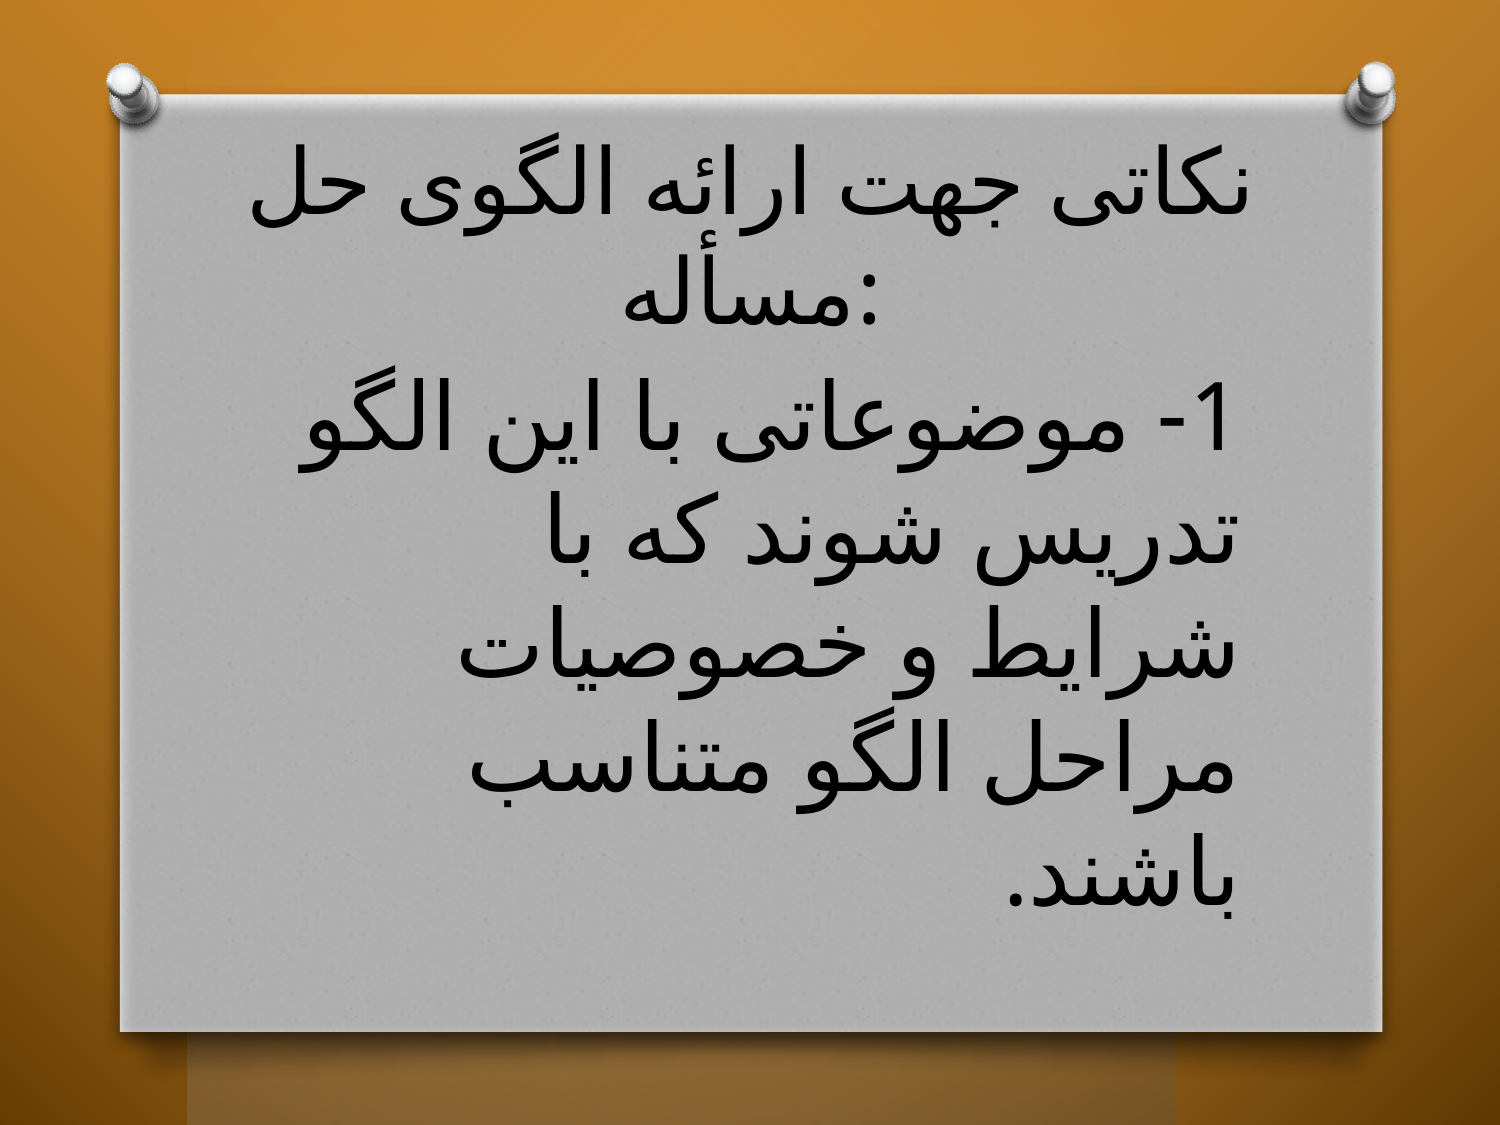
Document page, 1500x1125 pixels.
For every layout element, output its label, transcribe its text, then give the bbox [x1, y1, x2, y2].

picture [75, 29, 198, 153]
title نکاتی جهت ارائه الگوی حل مسأله: [179, 134, 1323, 332]
picture [1317, 35, 1439, 156]
list 1- موضوعاتی با این الگو تدریس شوند که با شرایط و خصوصیات مراحل الگو متناسب باشند. [240, 347, 1257, 939]
